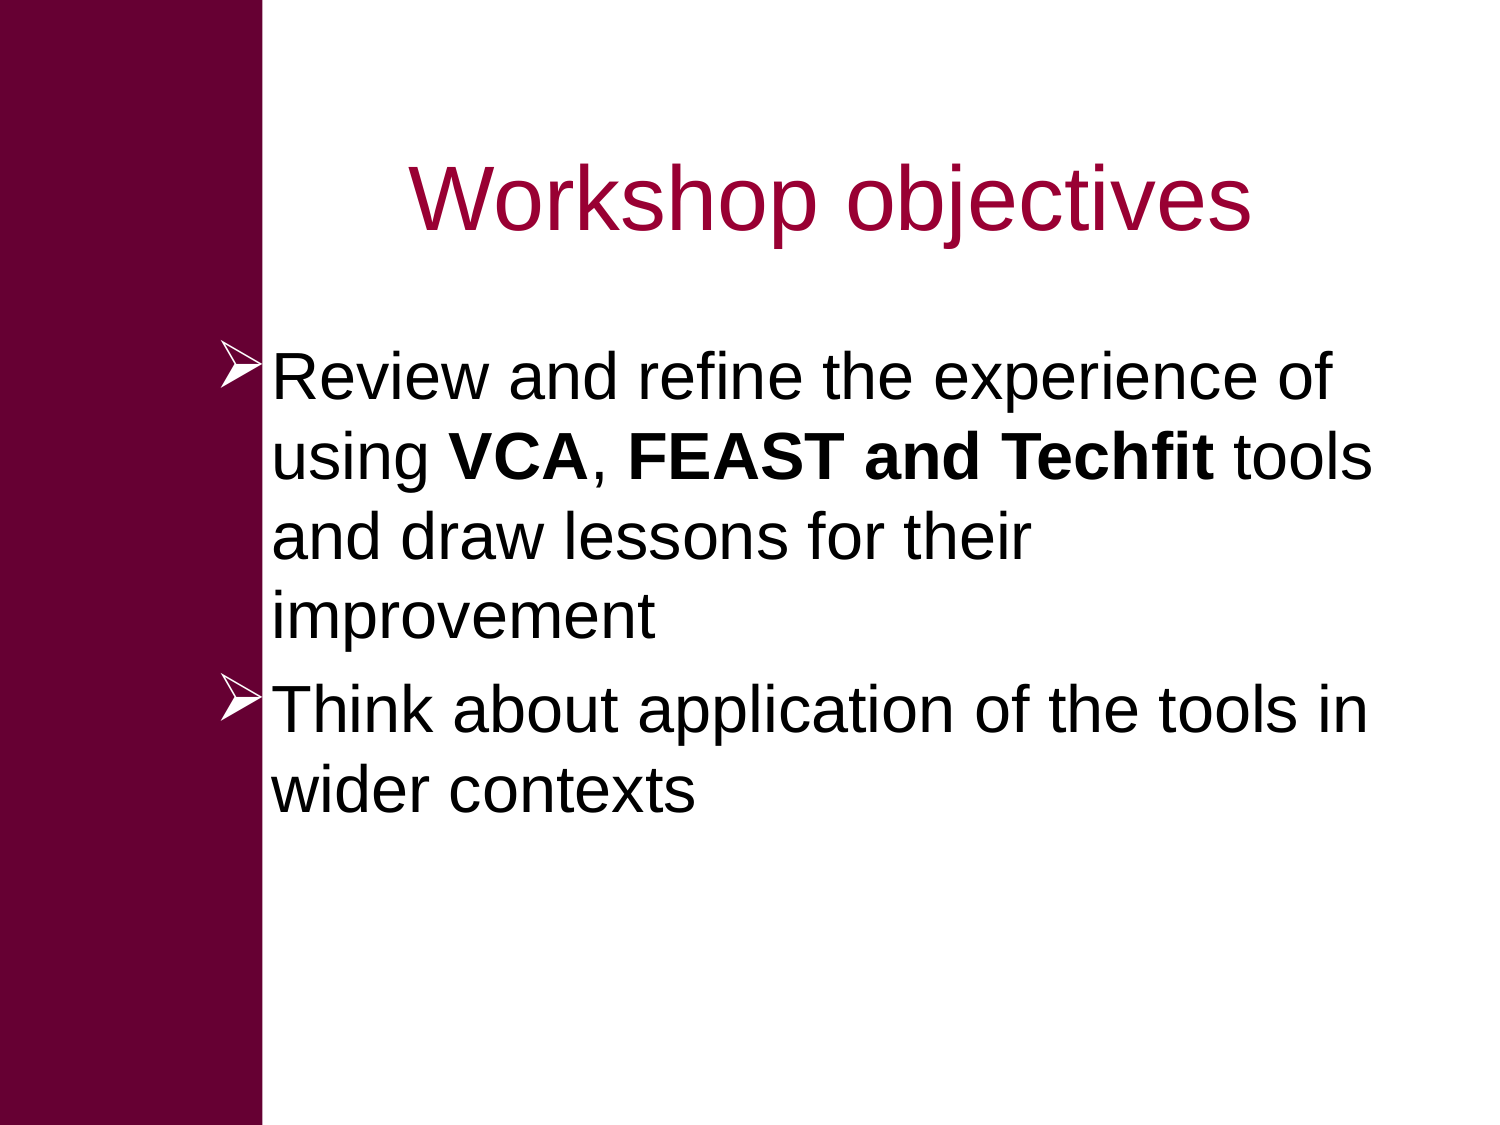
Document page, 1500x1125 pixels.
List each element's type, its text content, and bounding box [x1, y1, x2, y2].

list Review and refine the experience of using VCA, FEAST and Techfit tools and draw lessons for their improvement Think about application of the tools in wider contexts [199, 324, 1401, 1001]
title Workshop objectives [274, 99, 1388, 288]
